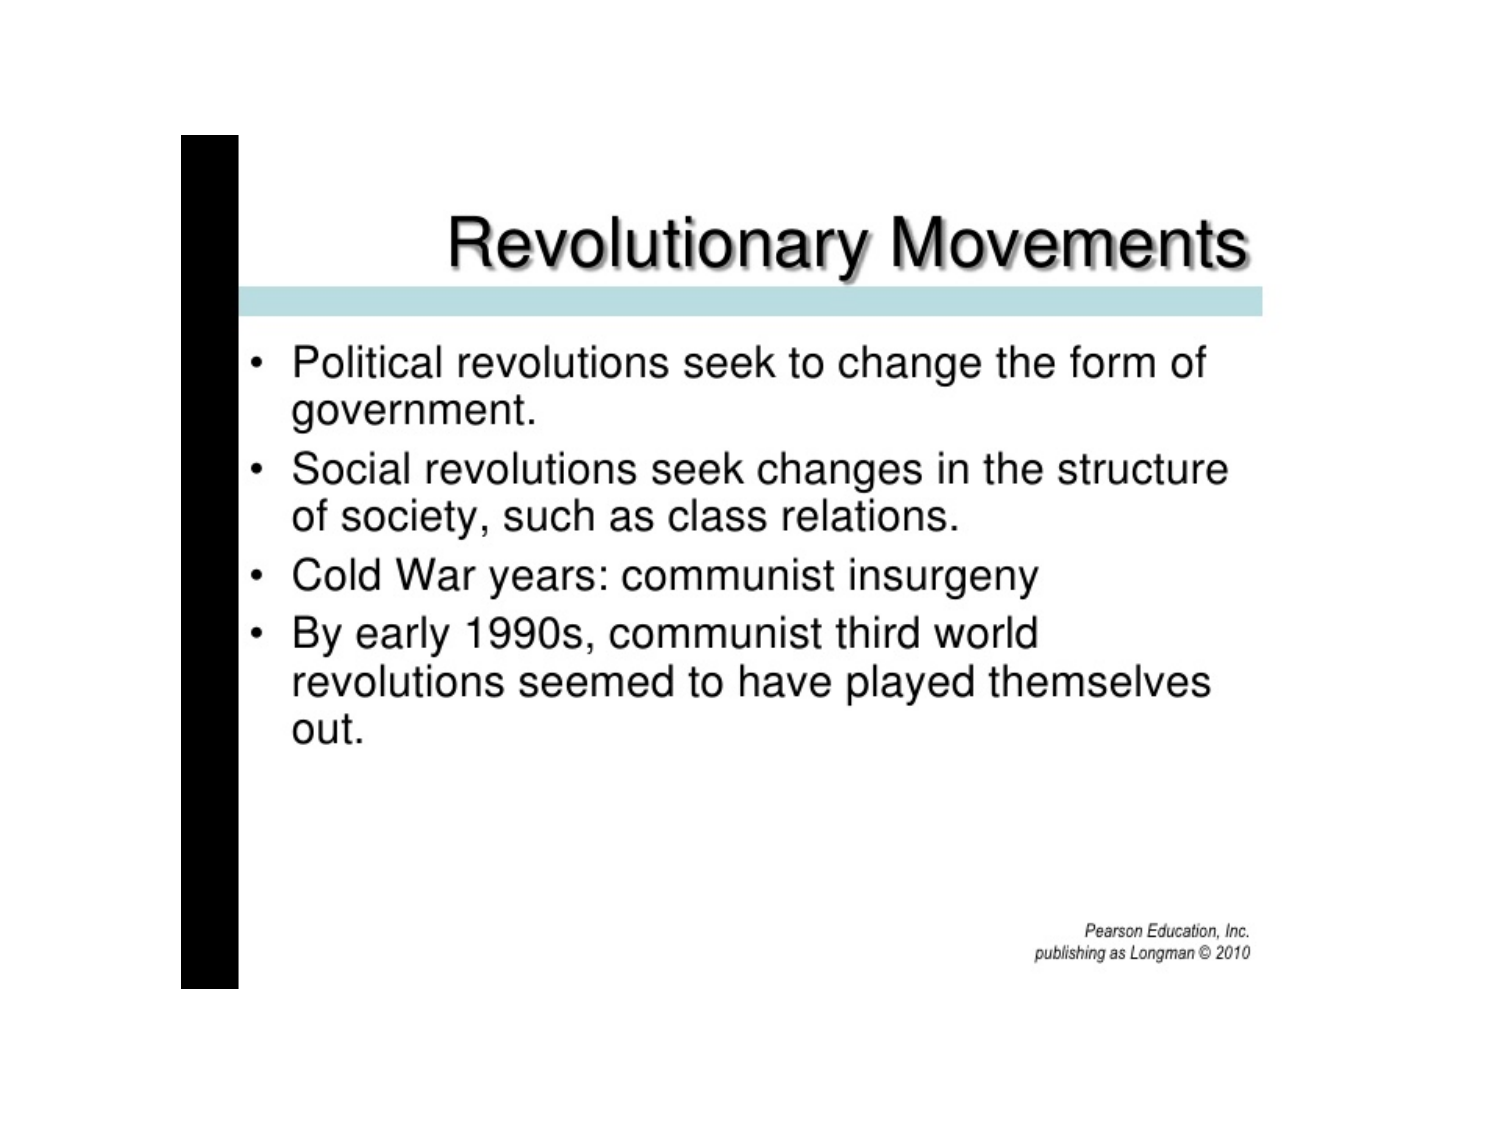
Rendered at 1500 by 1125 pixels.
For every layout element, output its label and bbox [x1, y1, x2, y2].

picture [180, 135, 1319, 990]
